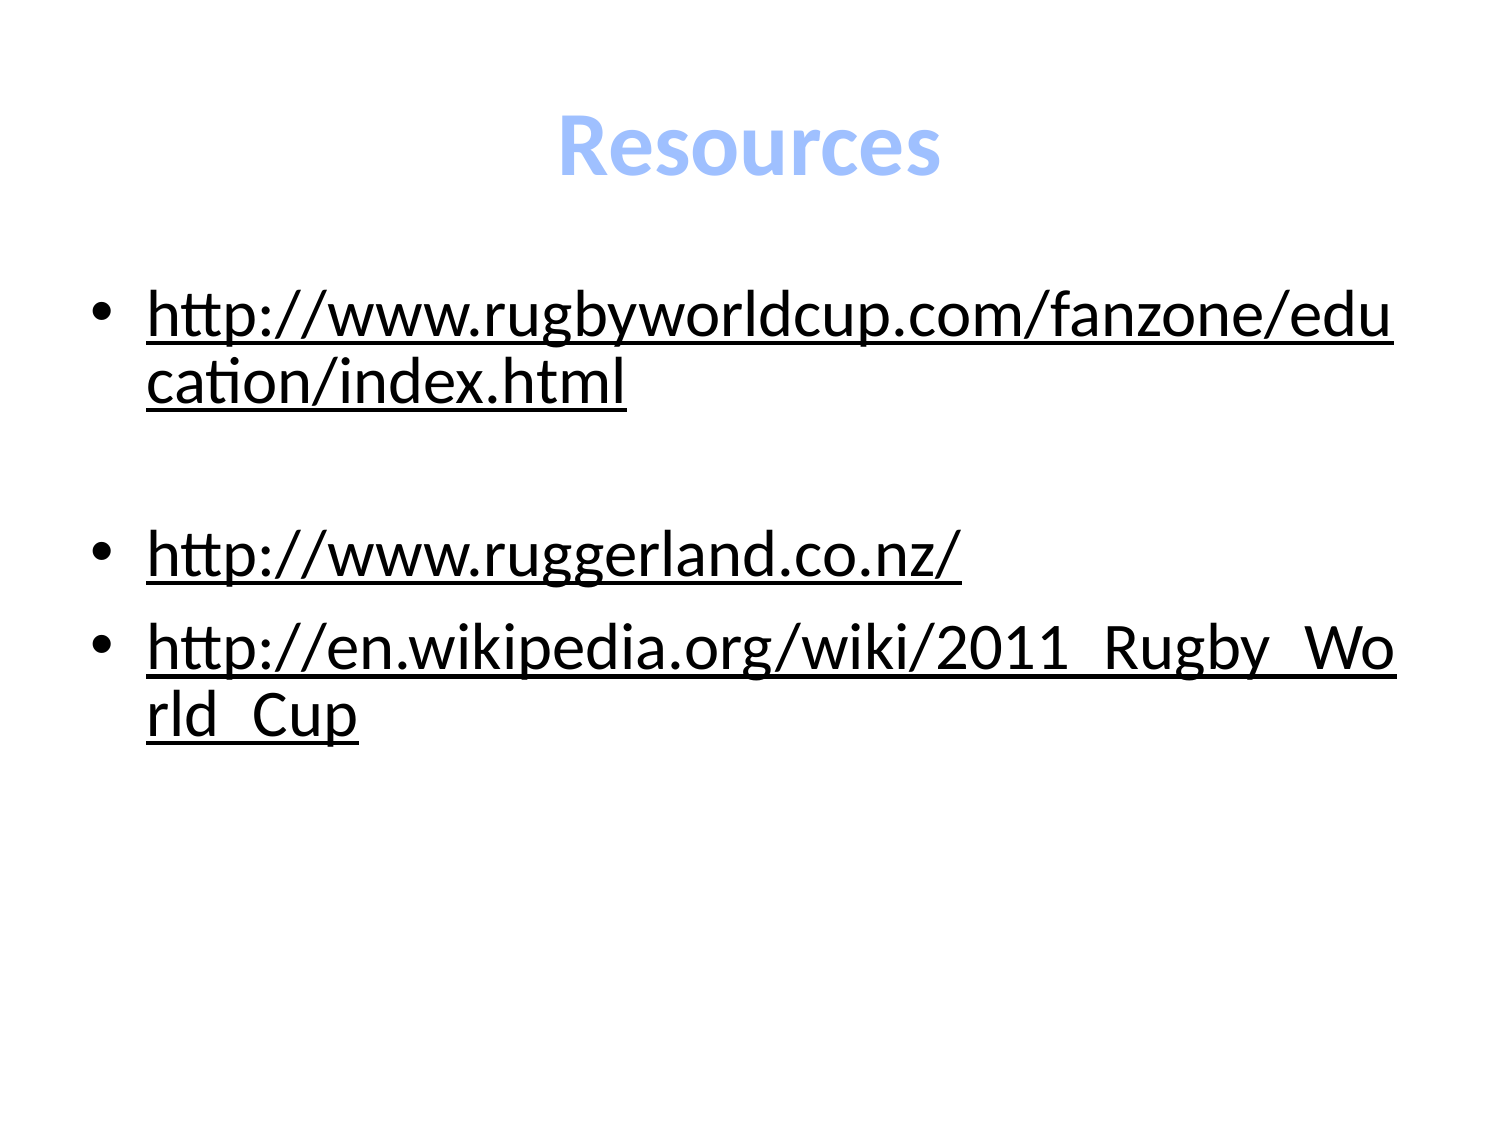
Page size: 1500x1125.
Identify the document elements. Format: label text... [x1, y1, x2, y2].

title Resources [75, 45, 1425, 233]
list http://www.rugbyworldcup.com/fanzone/education/index.html http://www.ruggerland.co.nz/ http://en.wikipedia.org/wiki/2011_Rugby_World_Cup [75, 262, 1425, 1005]
